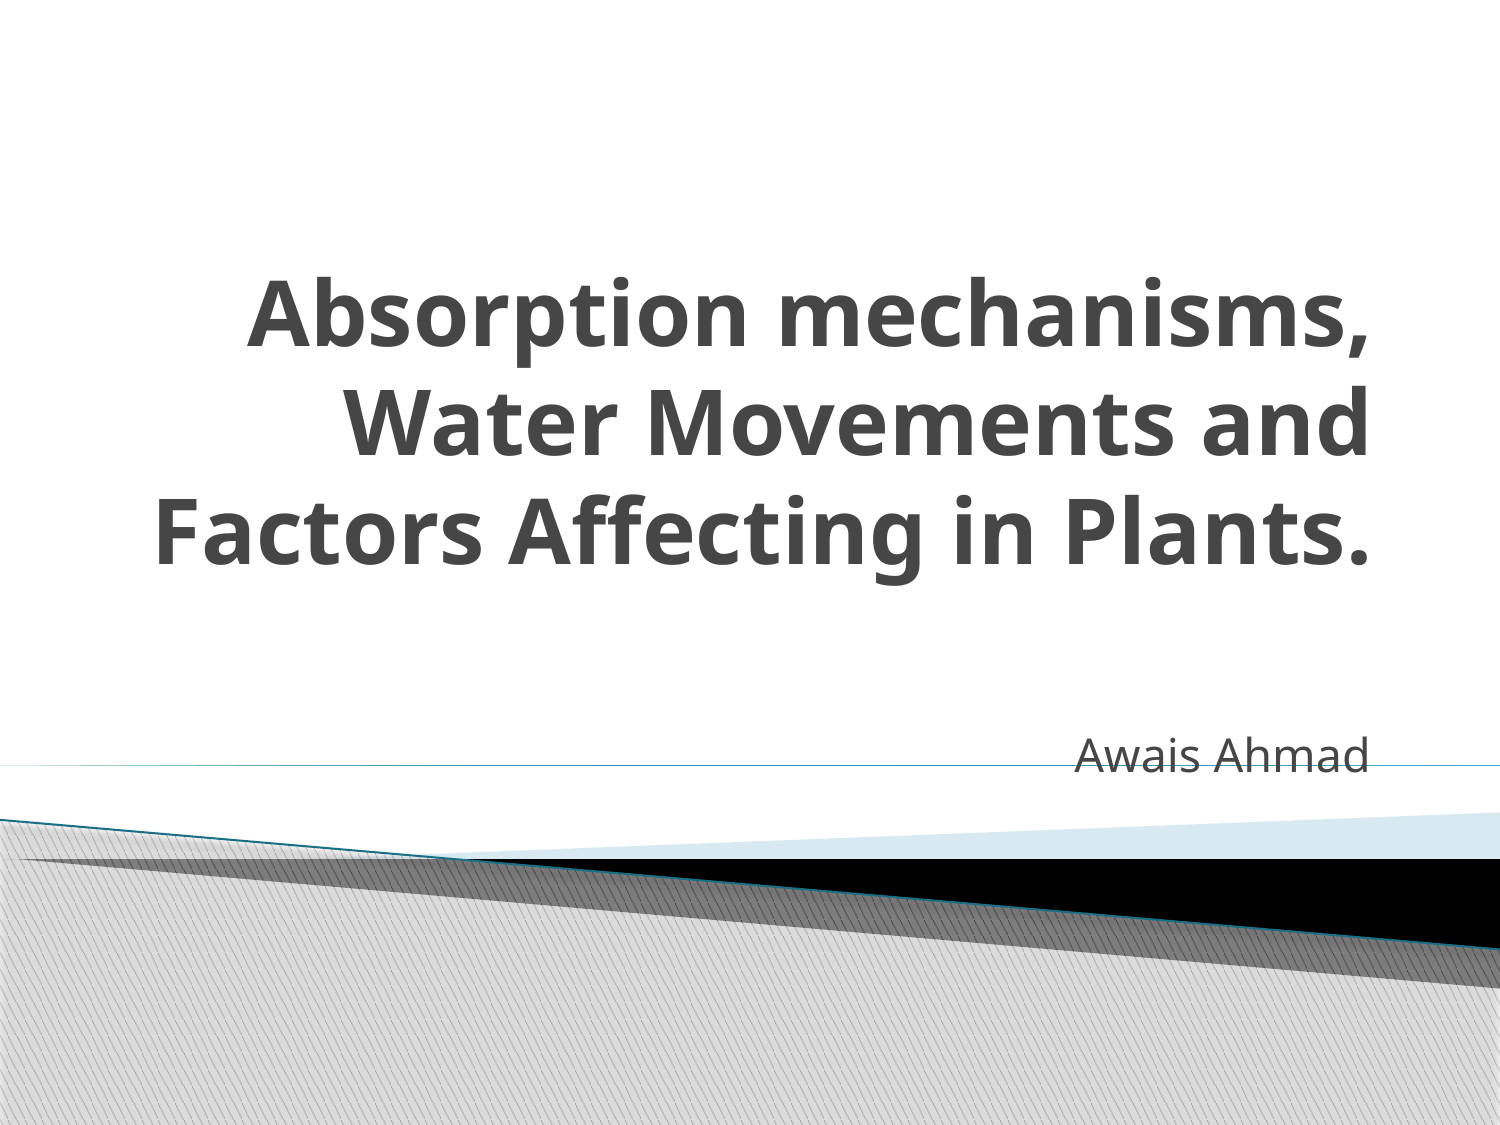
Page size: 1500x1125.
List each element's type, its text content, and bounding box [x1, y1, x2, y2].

subtitle Awais Ahmad [112, 592, 1388, 790]
title Absorption mechanisms, Water Movements and Factors Affecting in Plants. [112, 149, 1388, 591]
picture [5, 859, 1500, 989]
